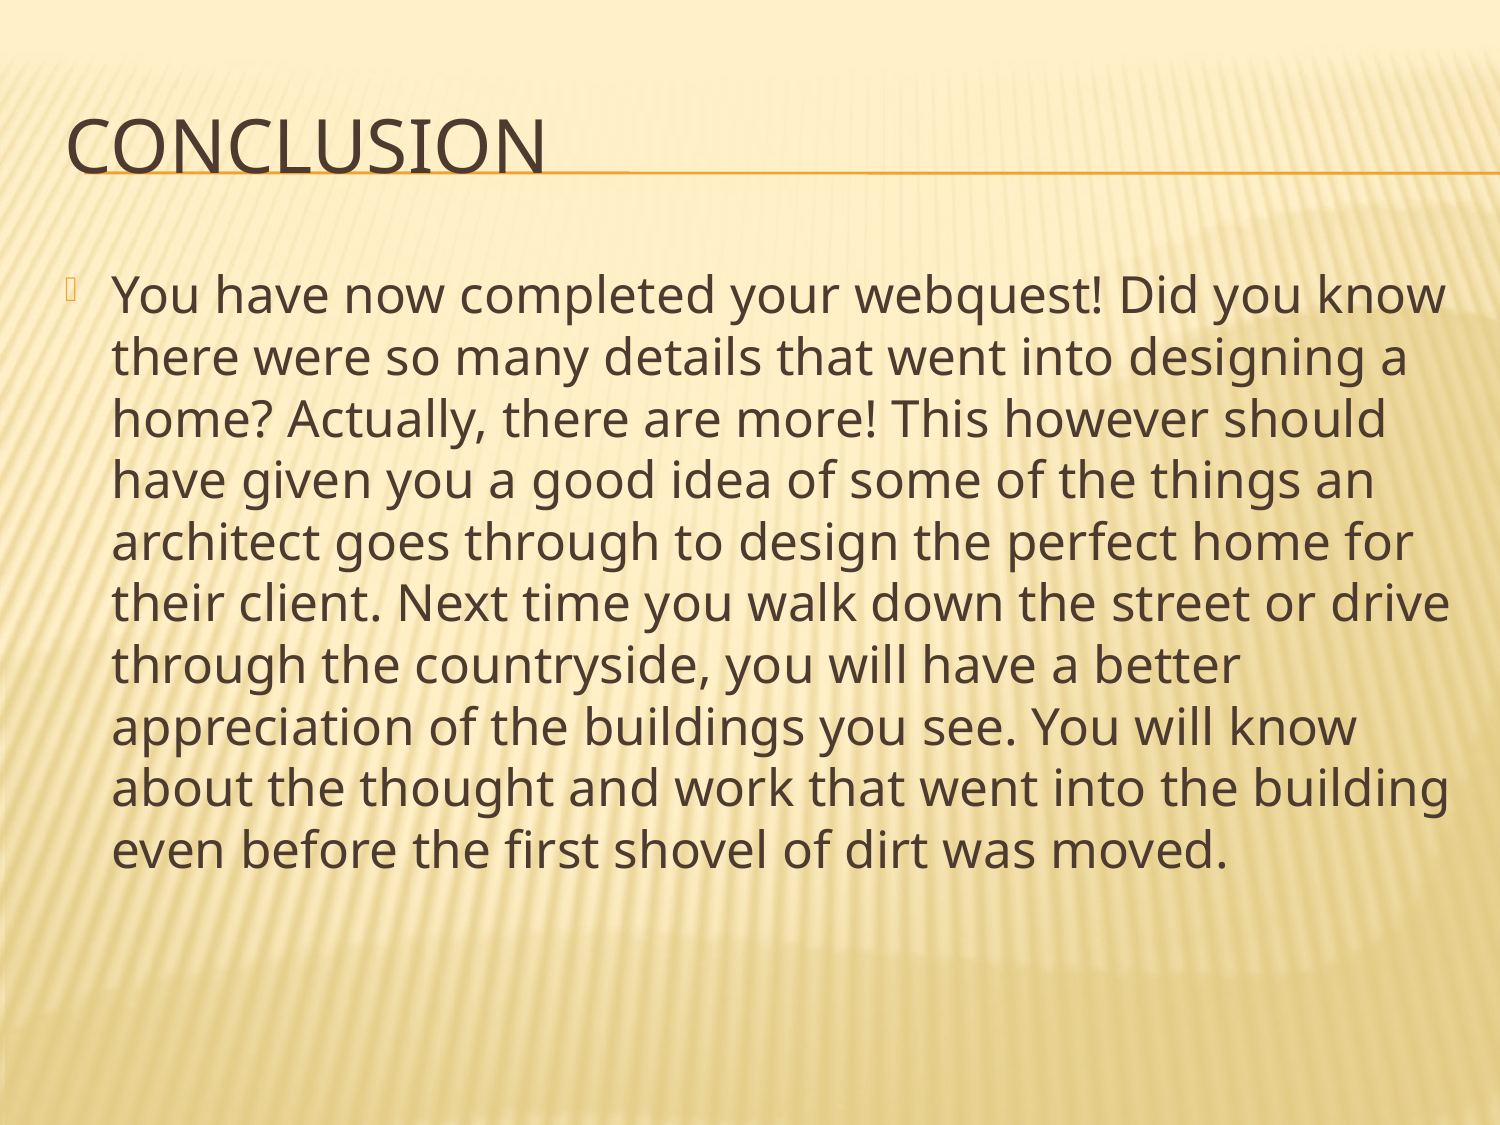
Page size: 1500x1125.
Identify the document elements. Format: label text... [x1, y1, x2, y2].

list You have now completed your webquest! Did you know there were so many details that went into designing a home? Actually, there are more! This however should have given you a good idea of some of the things an architect goes through to design the perfect home for their client. Next time you walk down the street or drive through the countryside, you will have a better appreciation of the buildings you see. You will know about the thought and work that went into the building even before the first shovel of dirt was moved. [50, 254, 1475, 998]
title Conclusion [50, 75, 1475, 213]
